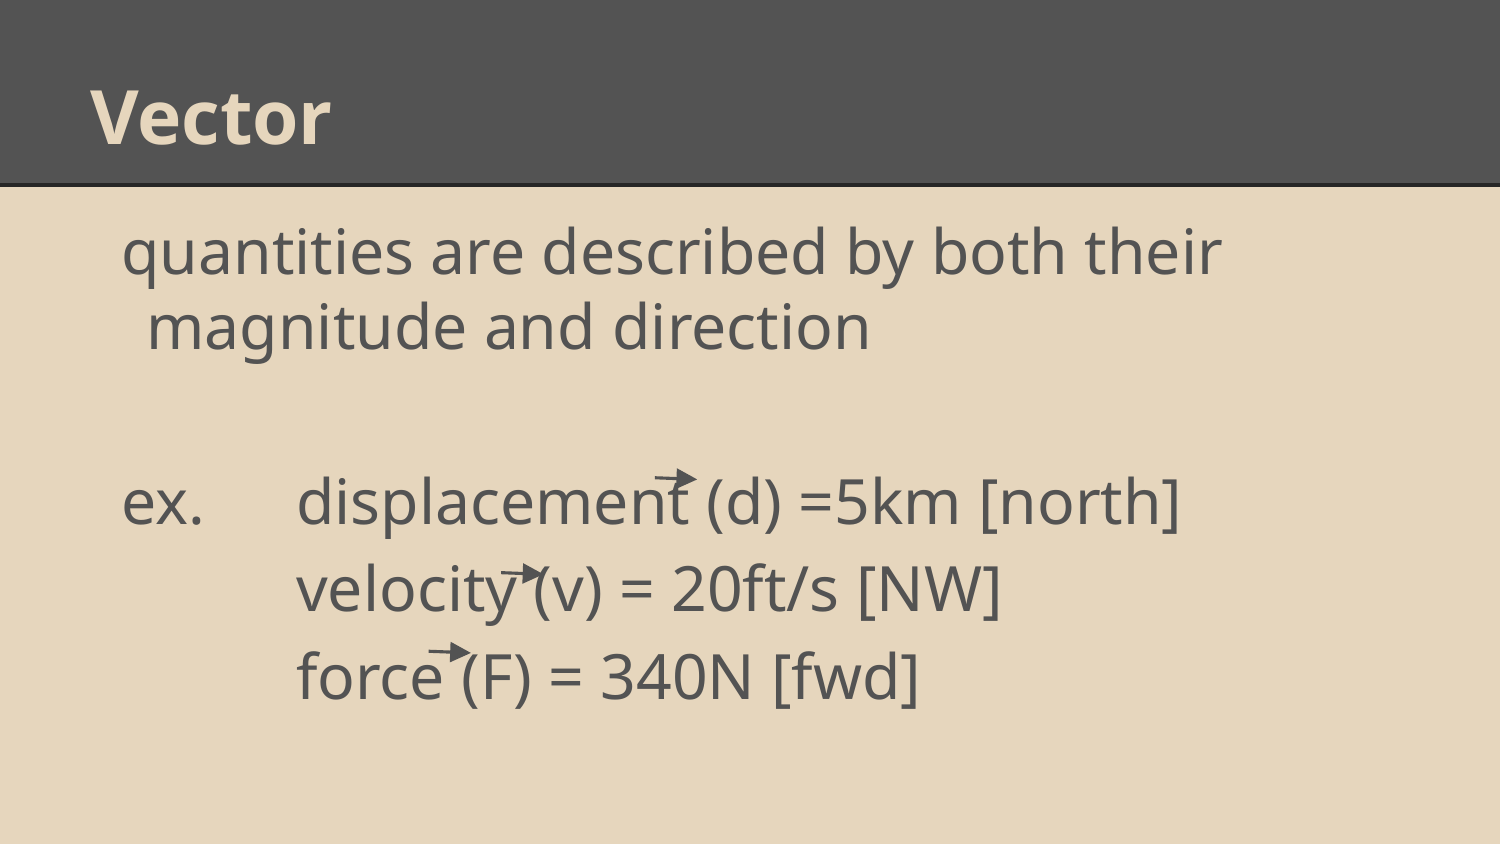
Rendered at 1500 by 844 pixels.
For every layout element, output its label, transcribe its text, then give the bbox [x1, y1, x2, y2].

list quantities are described by both their magnitude and direction ex. displacement (d) =5km [north] velocity (v) = 20ft/s [NW] force (F) = 340N [fwd] [75, 196, 1425, 808]
title Vector [75, 33, 1425, 175]
